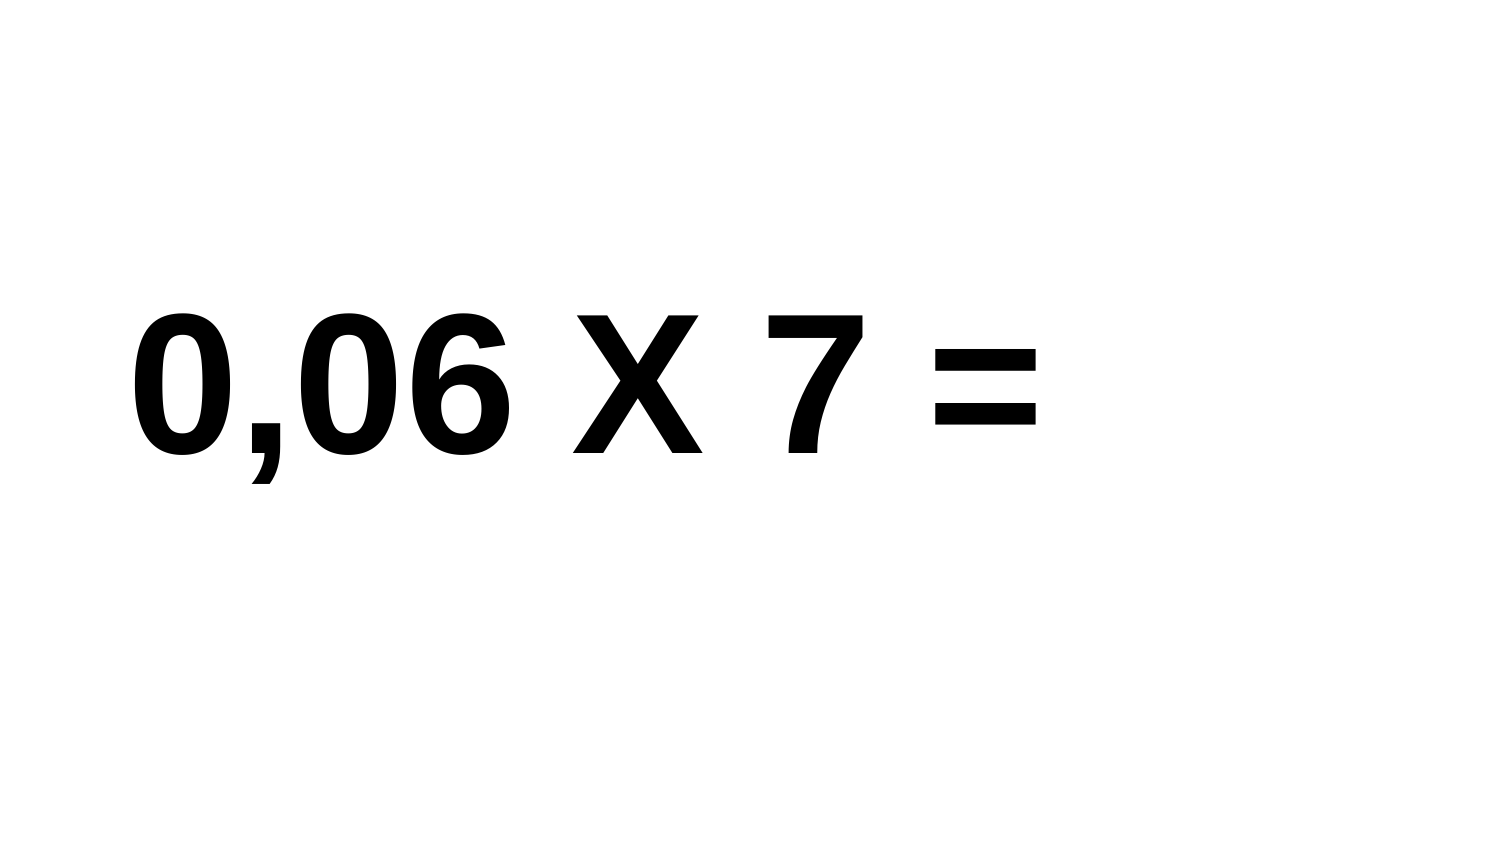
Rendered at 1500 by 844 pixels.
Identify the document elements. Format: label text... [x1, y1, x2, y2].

text_box 0,06 X 7 = [112, 318, 1388, 509]
